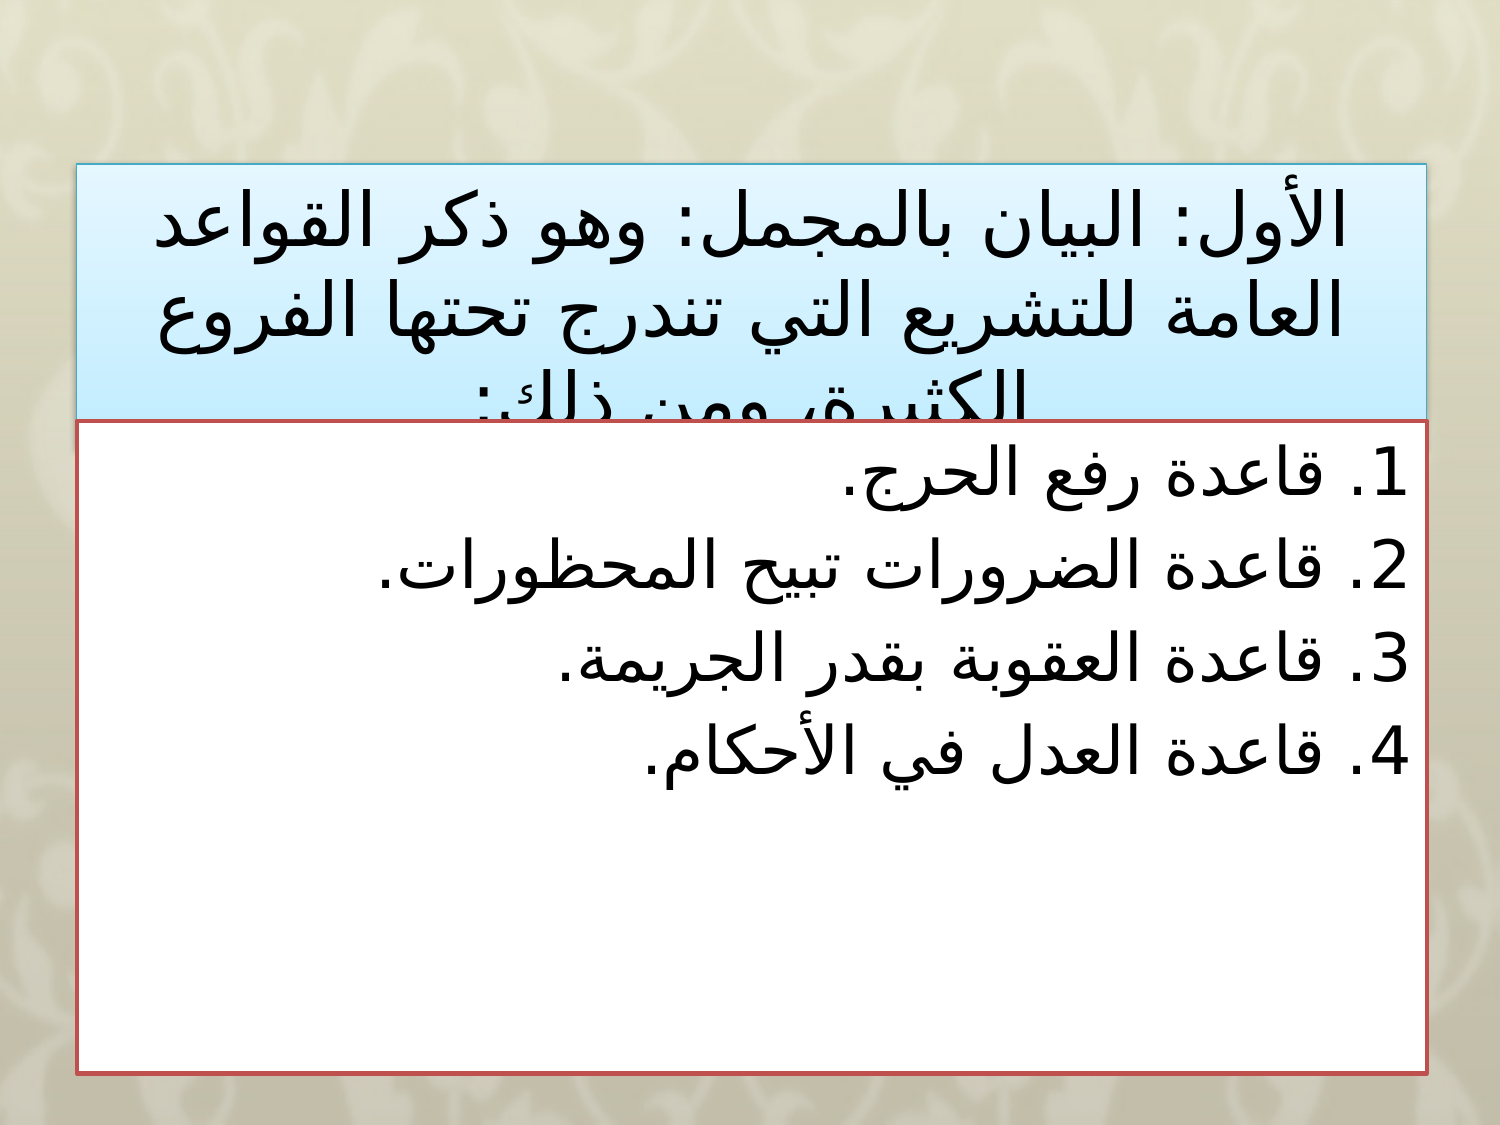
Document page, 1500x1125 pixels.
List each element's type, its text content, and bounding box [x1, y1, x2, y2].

list 1. قاعدة رفع الحرج. 2. قاعدة الضرورات تبيح المحظورات. 3. قاعدة العقوبة بقدر الجريمة. 4. قاعدة العدل في الأحكام. [75, 419, 1429, 1076]
picture [0, 0, 1500, 1125]
title الأول: البيان بالمجمل: وهو ذكر القواعد العامة للتشريع التي تندرج تحتها الفروع الكثيرة، ومن ذلك: [76, 163, 1427, 419]
